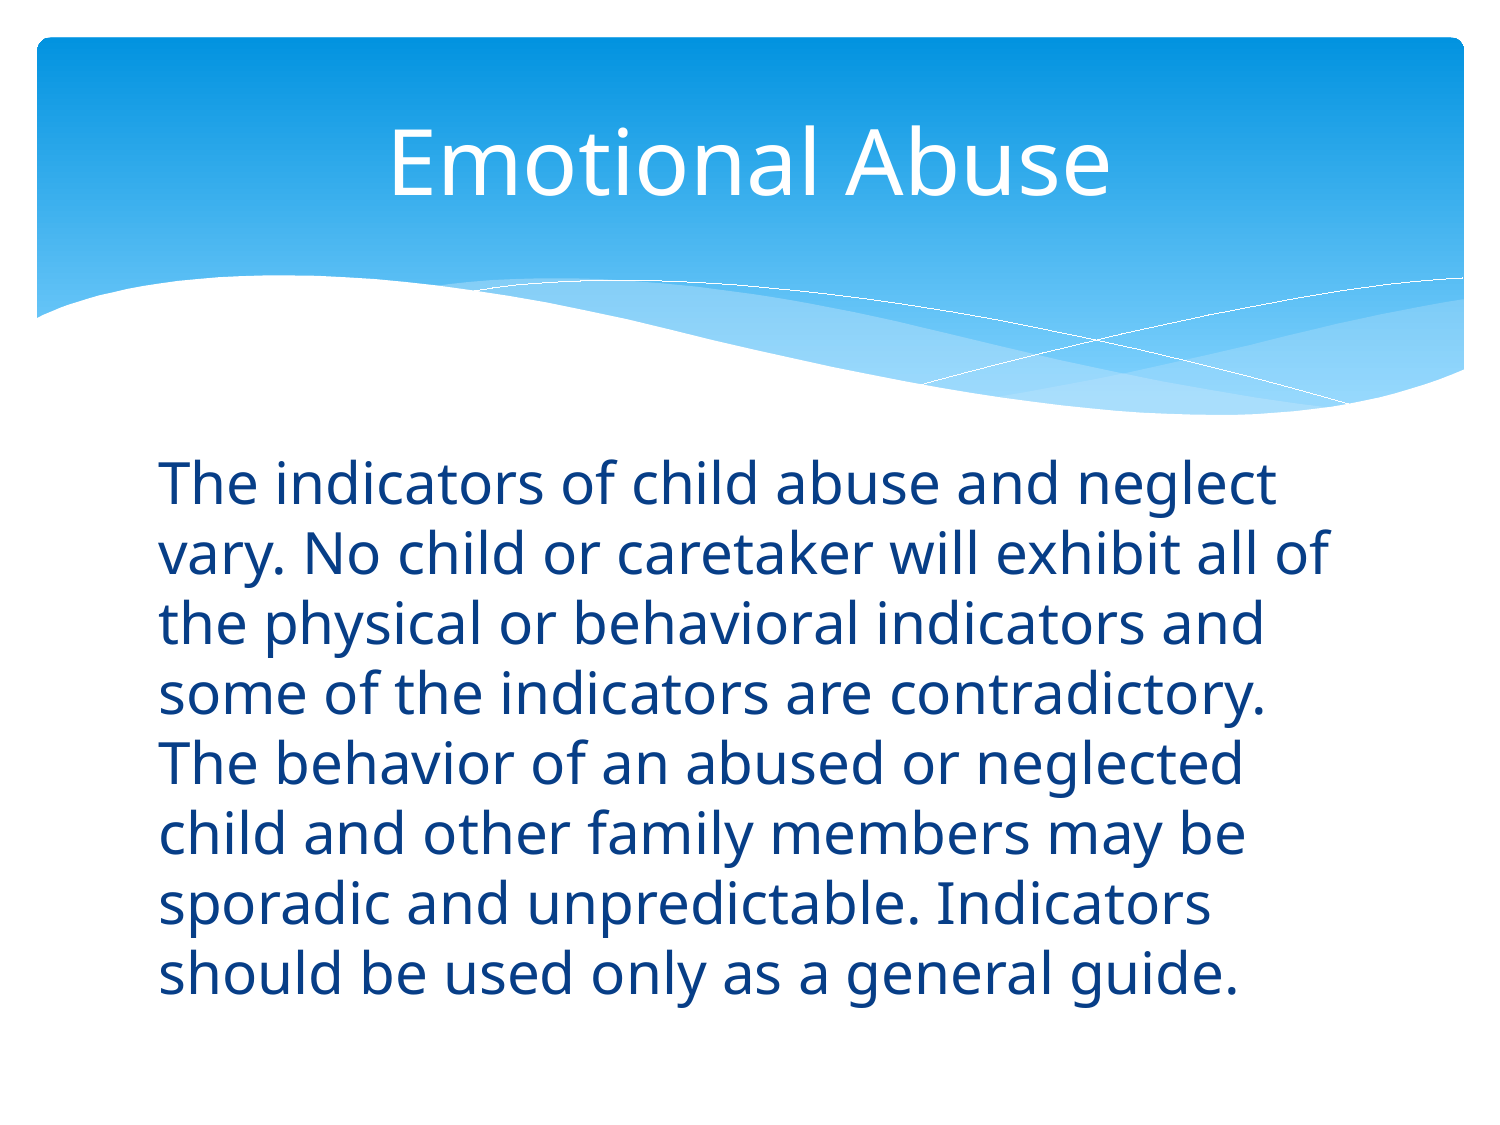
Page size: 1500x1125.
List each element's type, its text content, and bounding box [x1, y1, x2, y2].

title Emotional Abuse [75, 55, 1425, 261]
list The indicators of child abuse and neglect vary. No child or caretaker will exhibit all of the physical or behavioral indicators and some of the indicators are contradictory. The behavior of an abused or neglected child and other family members may be sporadic and unpredictable. Indicators should be used only as a general guide. [143, 438, 1359, 1005]
